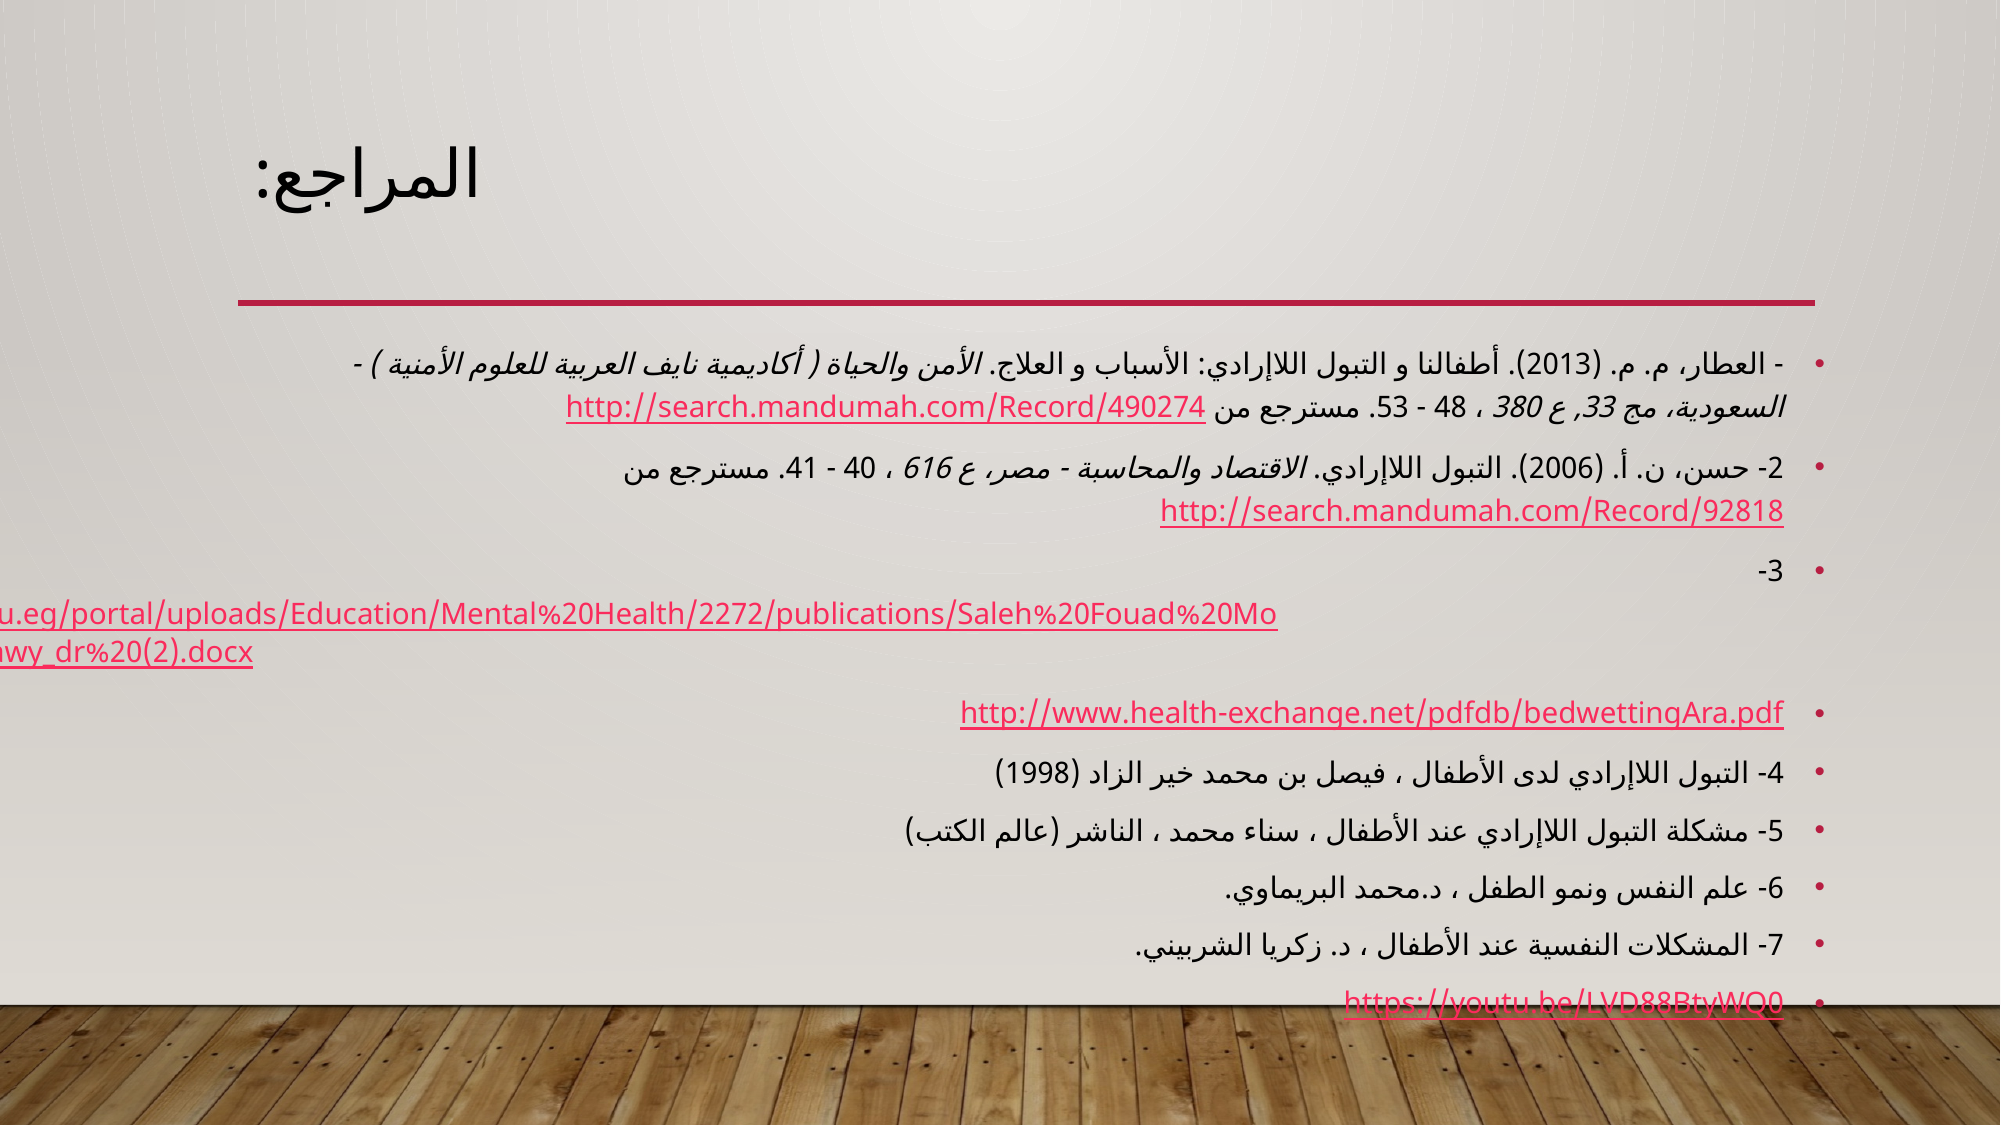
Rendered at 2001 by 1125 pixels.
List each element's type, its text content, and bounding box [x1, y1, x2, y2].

list - العطار، م. م. (2013). أطفالنا و التبول اللاإرادي: الأسباب و العلاج. الأمن والحياة ( أكاديمية نايف العربية للعلوم الأمنية ) - السعودية، مج 33, ع 380 ، 48 - 53. مسترجع من http://search.mandumah.com/Record/490274 2- حسن، ن. أ. (2006). التبول اللاإرادي. الاقتصاد والمحاسبة - مصر، ع 616 ، 40 - 41. مسترجع من http://search.mandumah.com/Record/92818 3- http://www.bu.edu.eg/portal/uploads/Education/Mental%20Health/2272/publications/Saleh%20Fouad%20Mohamad%20Alsharawy_dr%20(2).docx http://www.health-exchange.net/pdfdb/bedwettingAra.pdf 4- التبول اللاإرادي لدى الأطفال ، فيصل بن محمد خير الزاد (1998) 5- مشكلة التبول اللاإرادي عند الأطفال ، سناء محمد ، الناشر (عالم الكتب) 6- علم النفس ونمو الطفل ، د.محمد البريماوي. 7- المشكلات النفسية عند الأطفال ، د. زكريا الشربيني. https://youtu.be/LVD88BtyWQ0 [238, 330, 1837, 993]
picture [0, 1005, 2000, 1125]
title المراجع: [238, 131, 1814, 245]
